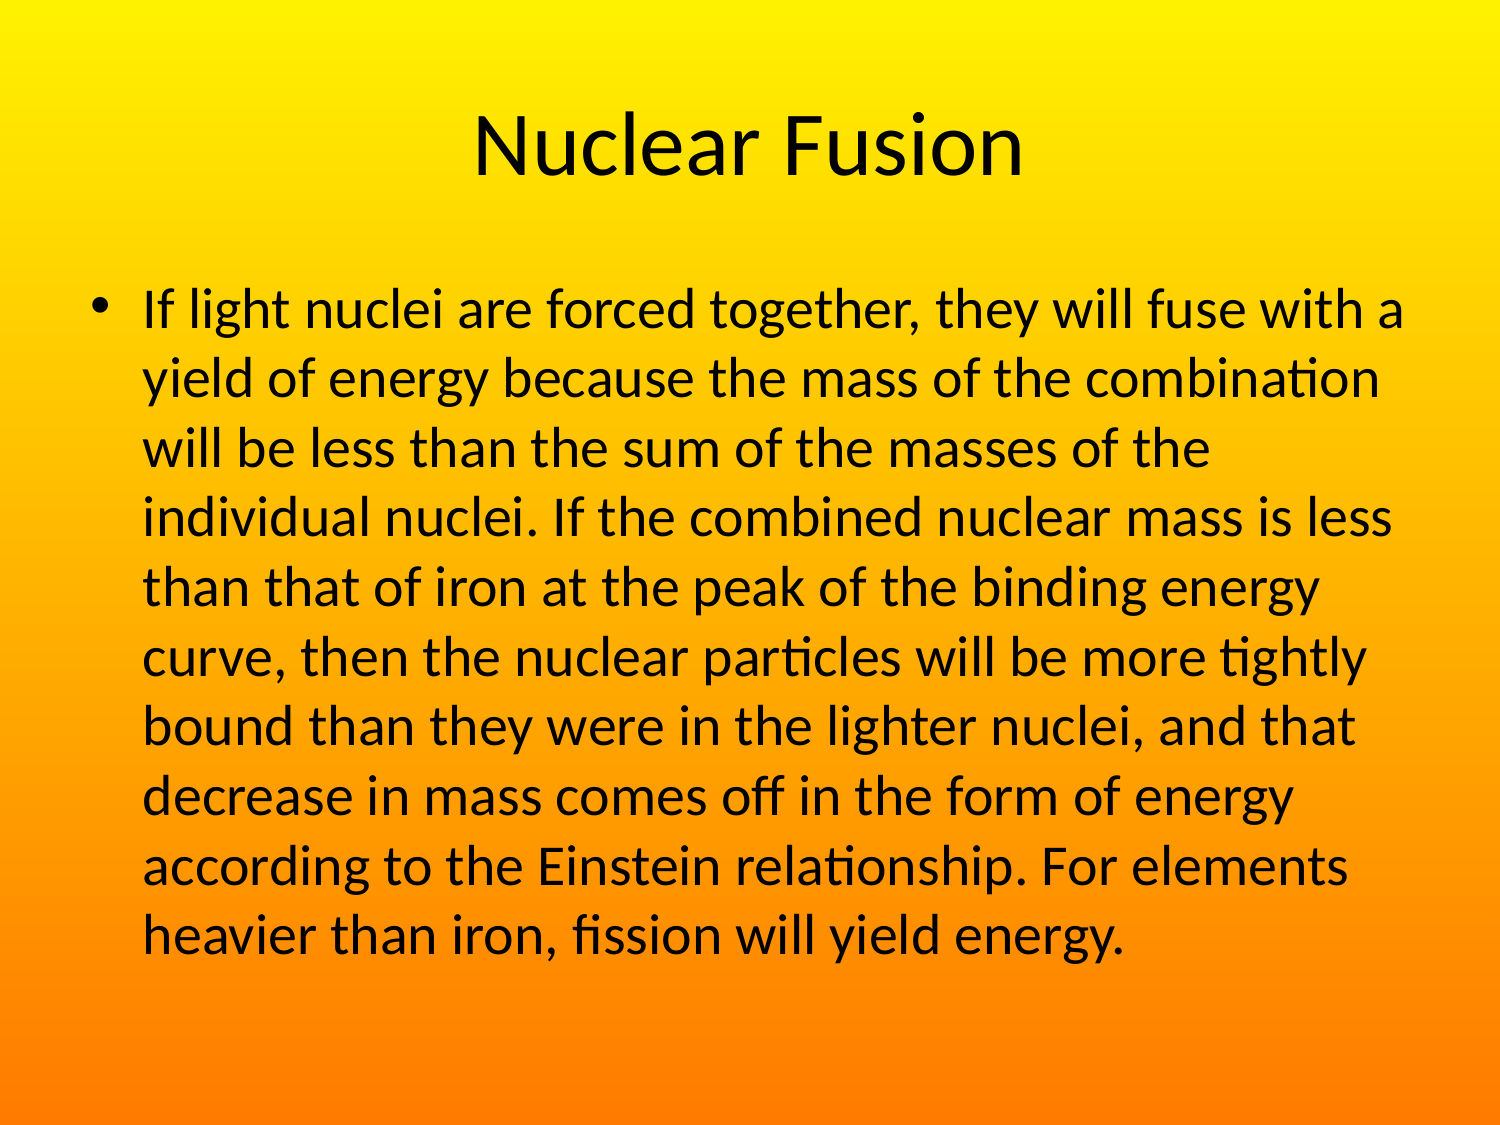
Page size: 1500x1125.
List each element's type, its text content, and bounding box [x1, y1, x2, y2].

list If light nuclei are forced together, they will fuse with a yield of energy because the mass of the combination will be less than the sum of the masses of the individual nuclei. If the combined nuclear mass is less than that of iron at the peak of the binding energy curve, then the nuclear particles will be more tightly bound than they were in the lighter nuclei, and that decrease in mass comes off in the form of energy according to the Einstein relationship. For elements heavier than iron, fission will yield energy. [75, 262, 1425, 1005]
title Nuclear Fusion [75, 45, 1425, 233]
